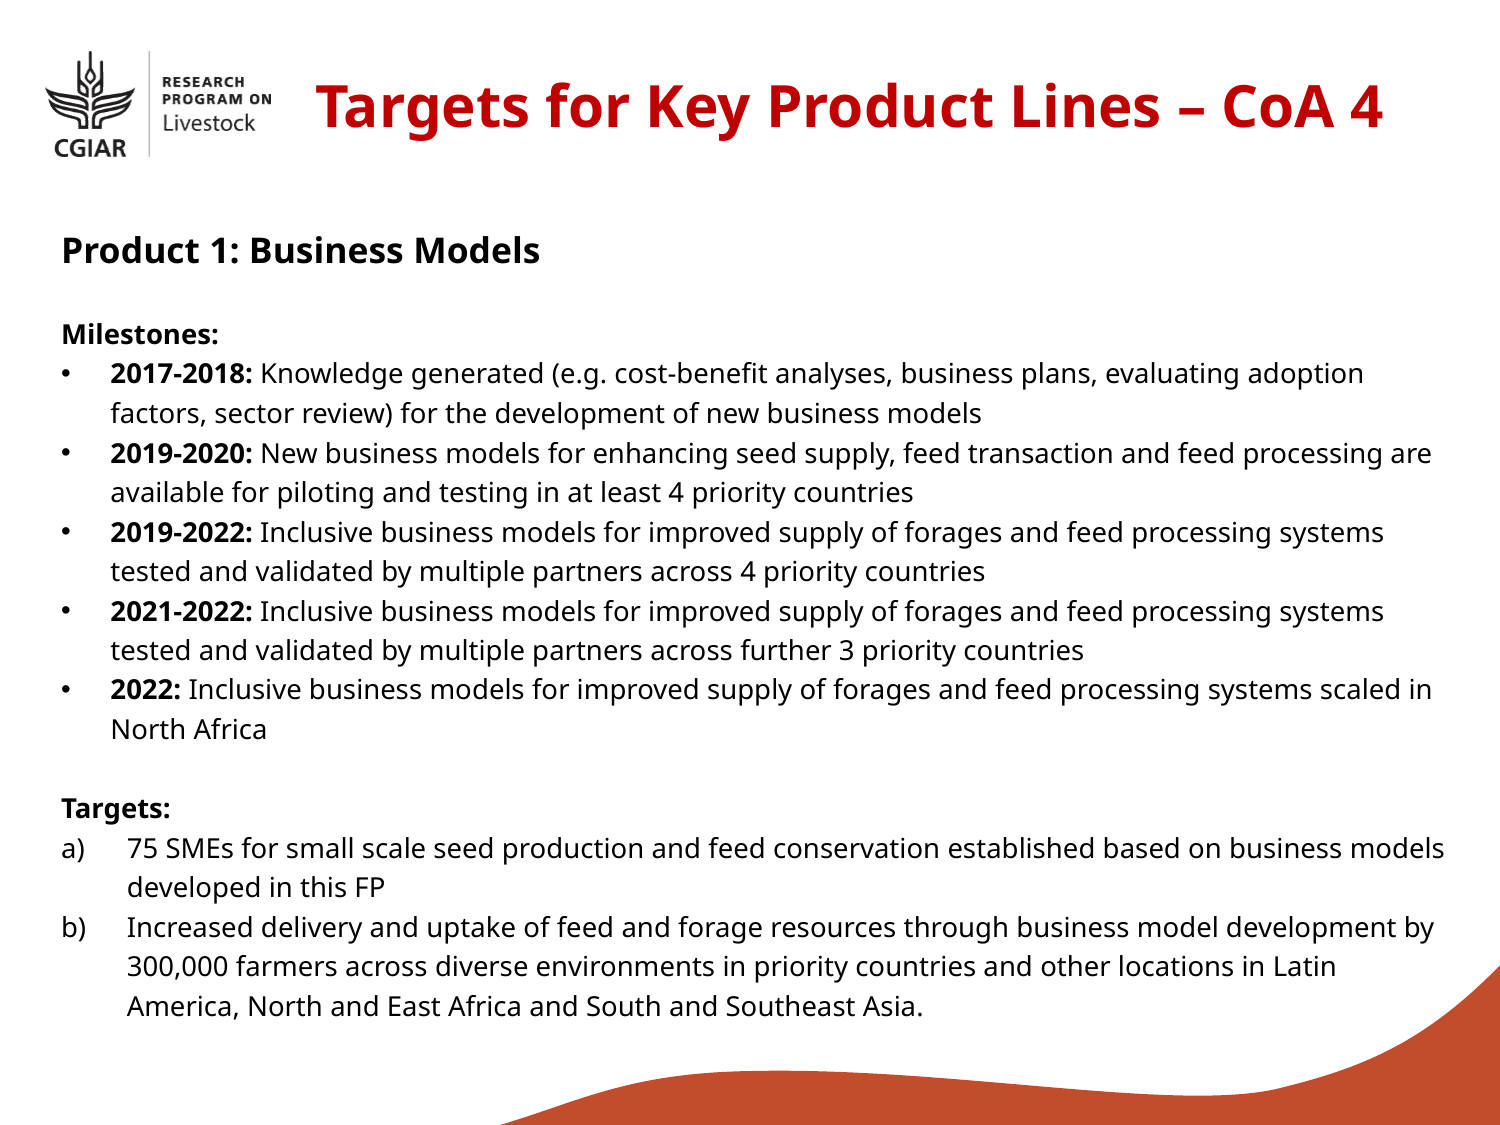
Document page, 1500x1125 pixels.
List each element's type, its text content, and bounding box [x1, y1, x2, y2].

list Targets for Key Product Lines – CoA 4 [300, 33, 1463, 175]
picture [45, 51, 271, 157]
list Product 1: Business Models Milestones: 2017-2018: Knowledge generated (e.g. cost-benefit analyses, business plans, evaluating adoption factors, sector review) for the development of new business models 2019-2020: New business models for enhancing seed supply, feed transaction and feed processing are available for piloting and testing in at least 4 priority countries 2019-2022: Inclusive business models for improved supply of forages and feed processing systems tested and validated by multiple partners across 4 priority countries 2021-2022: Inclusive business models for improved supply of forages and feed processing systems tested and validated by multiple partners across further 3 priority countries 2022: Inclusive business models for improved supply of forages and feed processing systems scaled in North Africa Targets: 75 SMEs for small scale seed production and feed conservation established based on business models developed in this FP Increased delivery and uptake of feed and forage resources through business model development by 300,000 farmers across diverse environments in priority countries and other locations in Latin America, North and East Africa and South and Southeast Asia. [45, 212, 1463, 1038]
